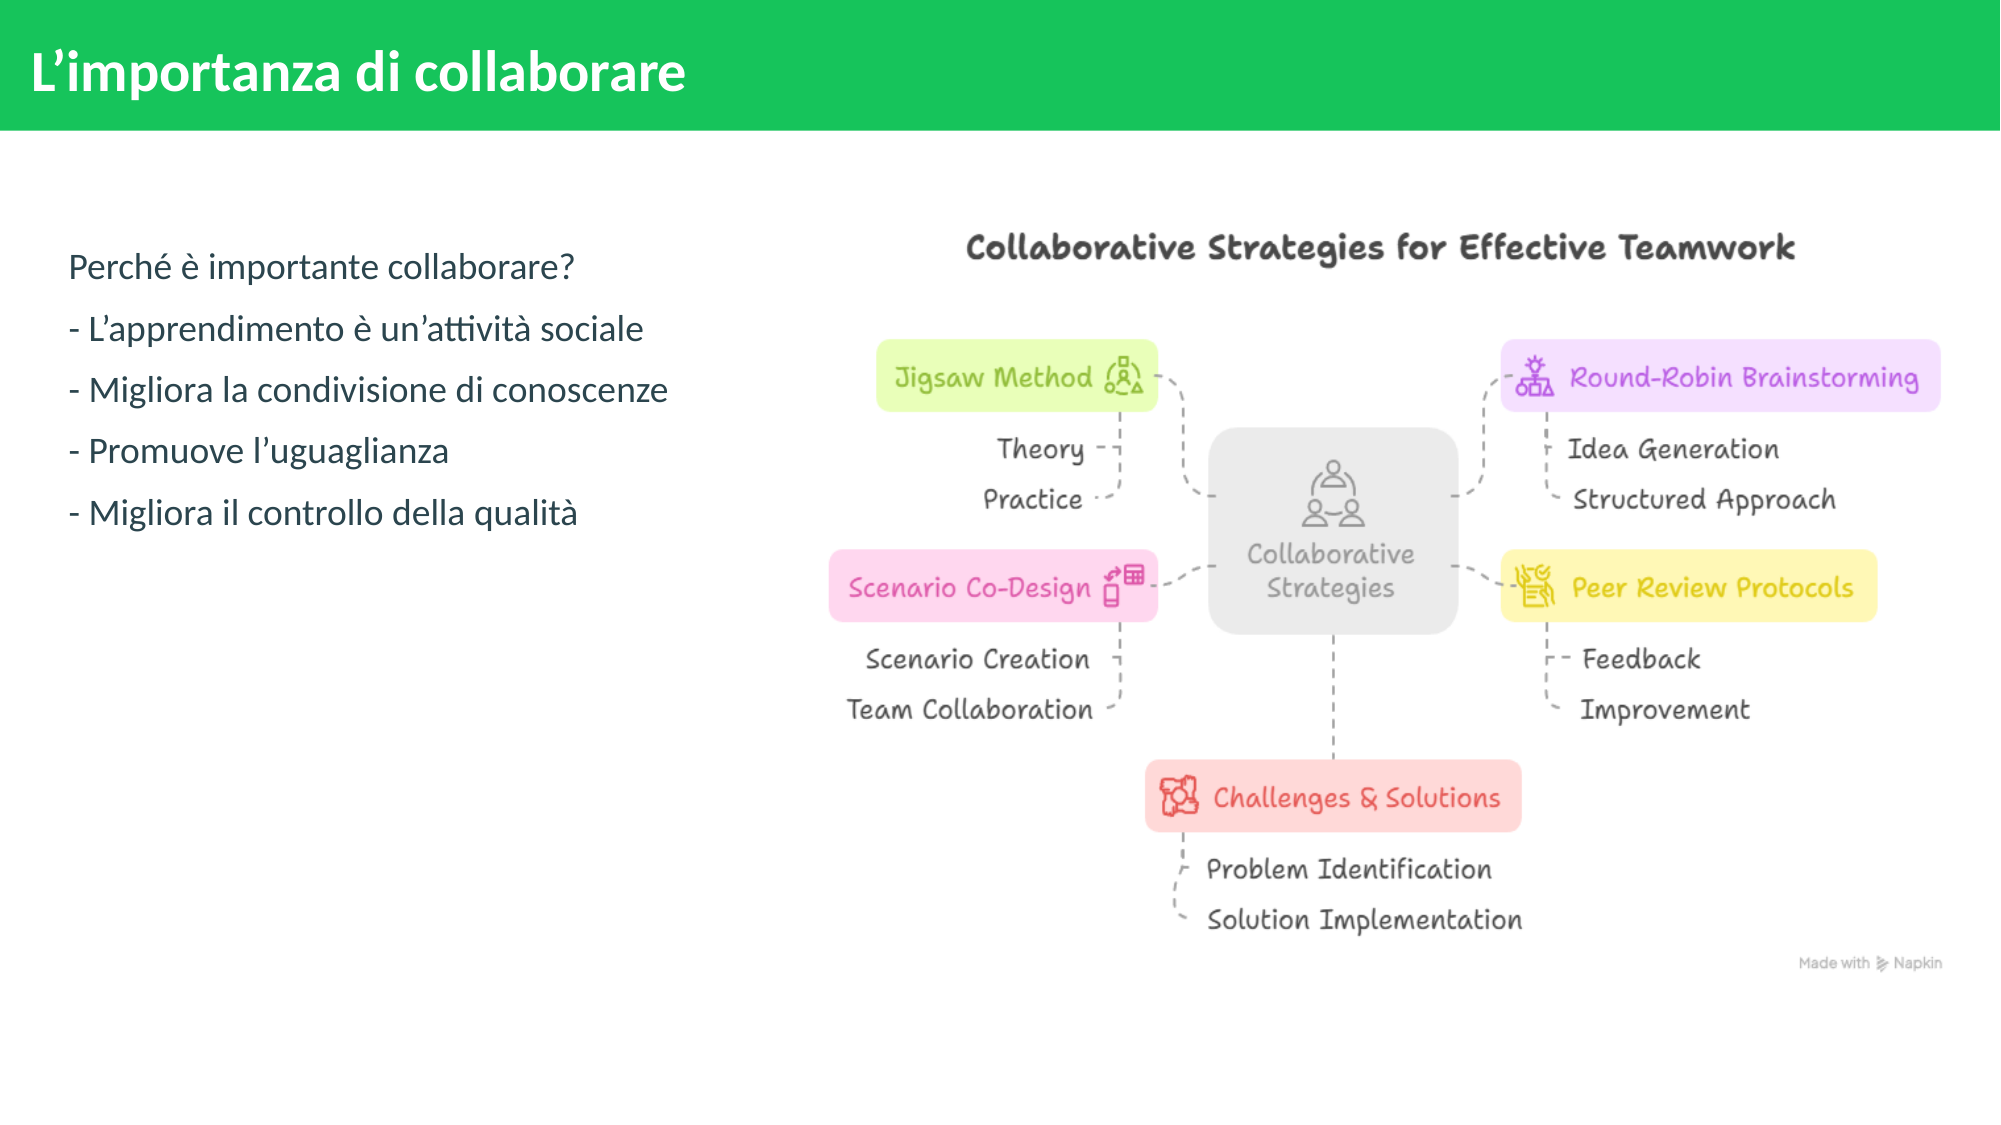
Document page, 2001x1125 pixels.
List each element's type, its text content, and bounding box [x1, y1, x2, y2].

picture [795, 152, 1974, 1002]
title L’importanza di collaborare [16, 13, 1976, 131]
list Perché è importante collaborare? - L’apprendimento è un’attività sociale - Migliora la condivisione di conoscenze - Promuove l’uguaglianza - Migliora il controllo della qualità [16, 239, 1950, 1108]
